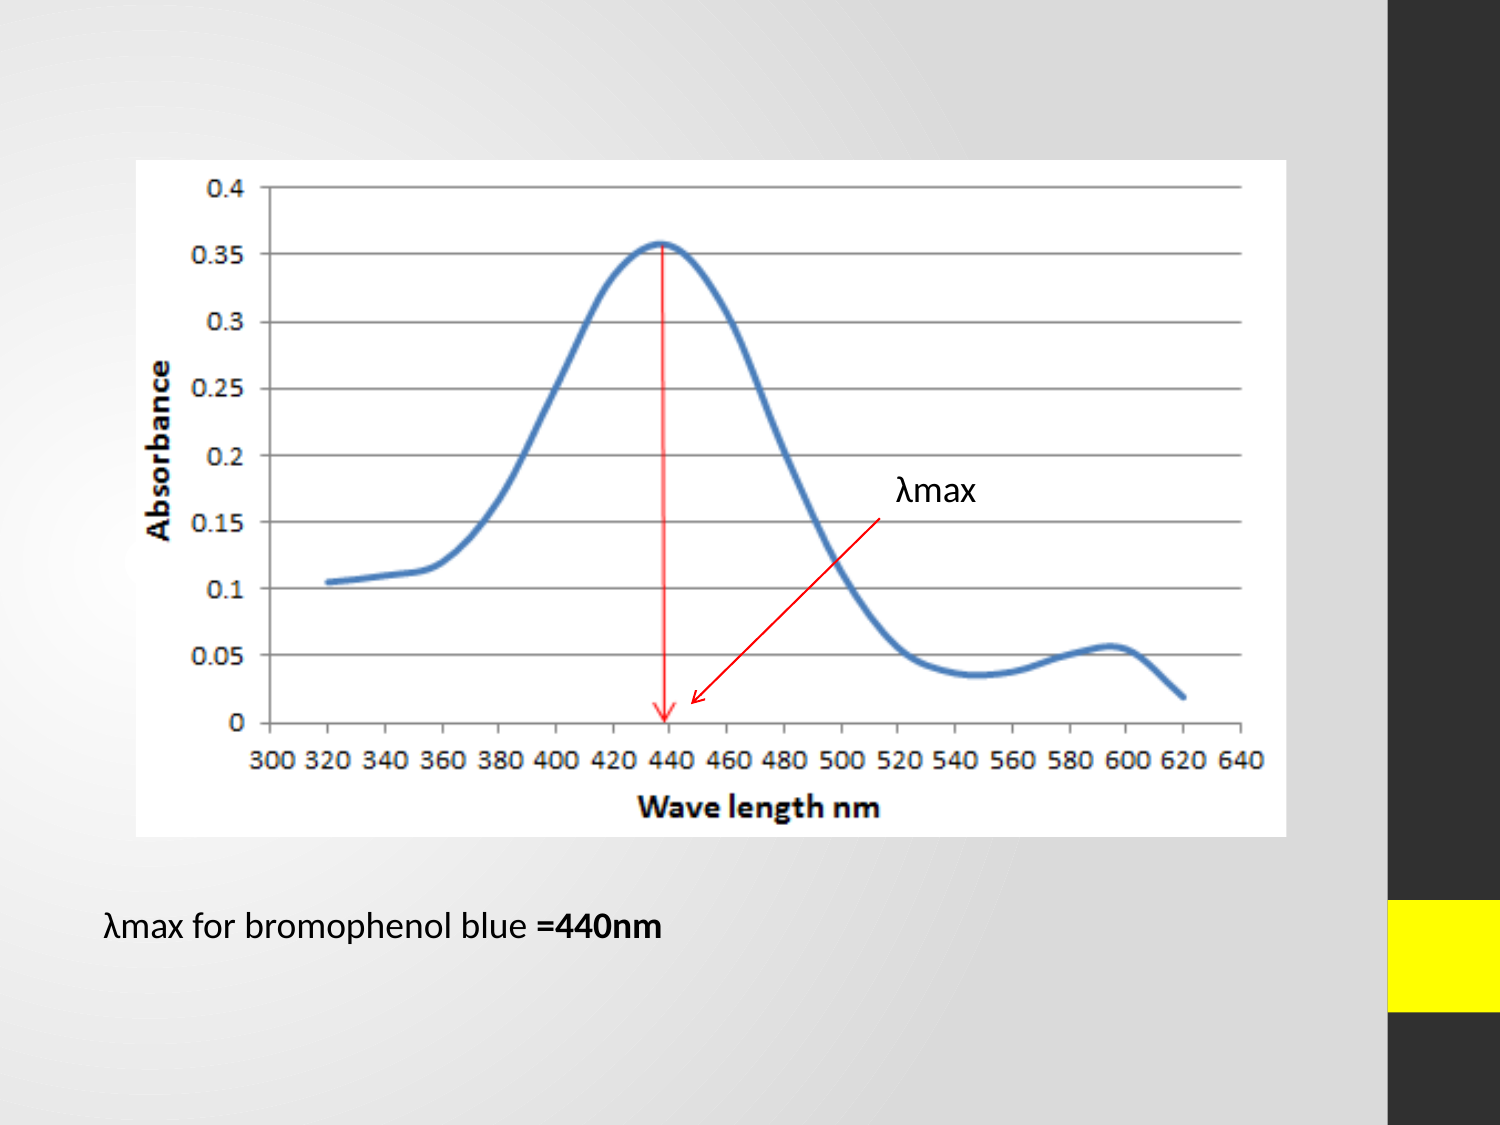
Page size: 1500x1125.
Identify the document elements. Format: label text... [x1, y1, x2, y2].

picture [135, 160, 1287, 838]
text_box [690, 517, 881, 705]
text_box λmax for bromophenol blue =440nm [88, 893, 1108, 998]
